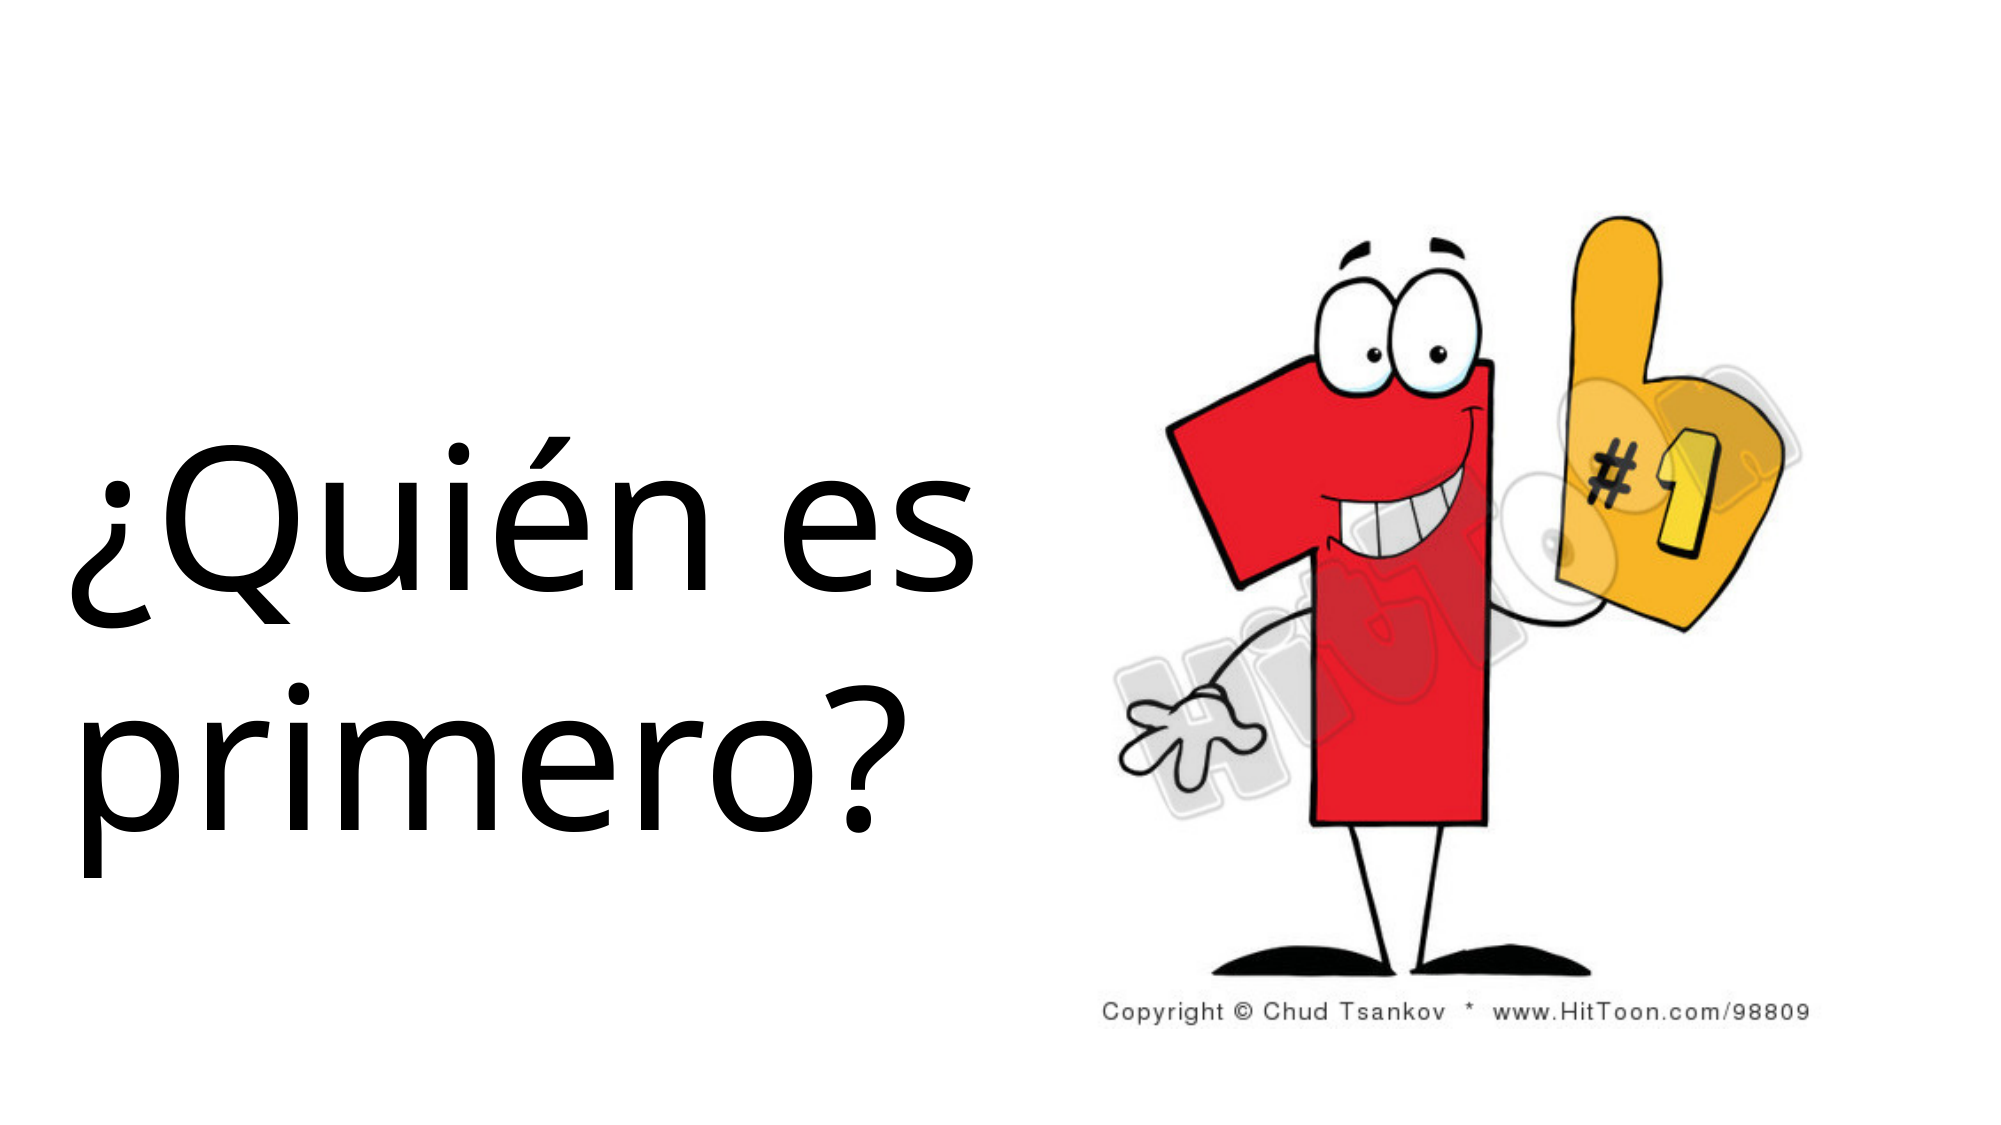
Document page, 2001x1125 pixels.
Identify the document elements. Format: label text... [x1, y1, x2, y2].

picture [1056, 197, 1853, 1030]
text_box ¿Quién es primero? [52, 382, 1056, 878]
